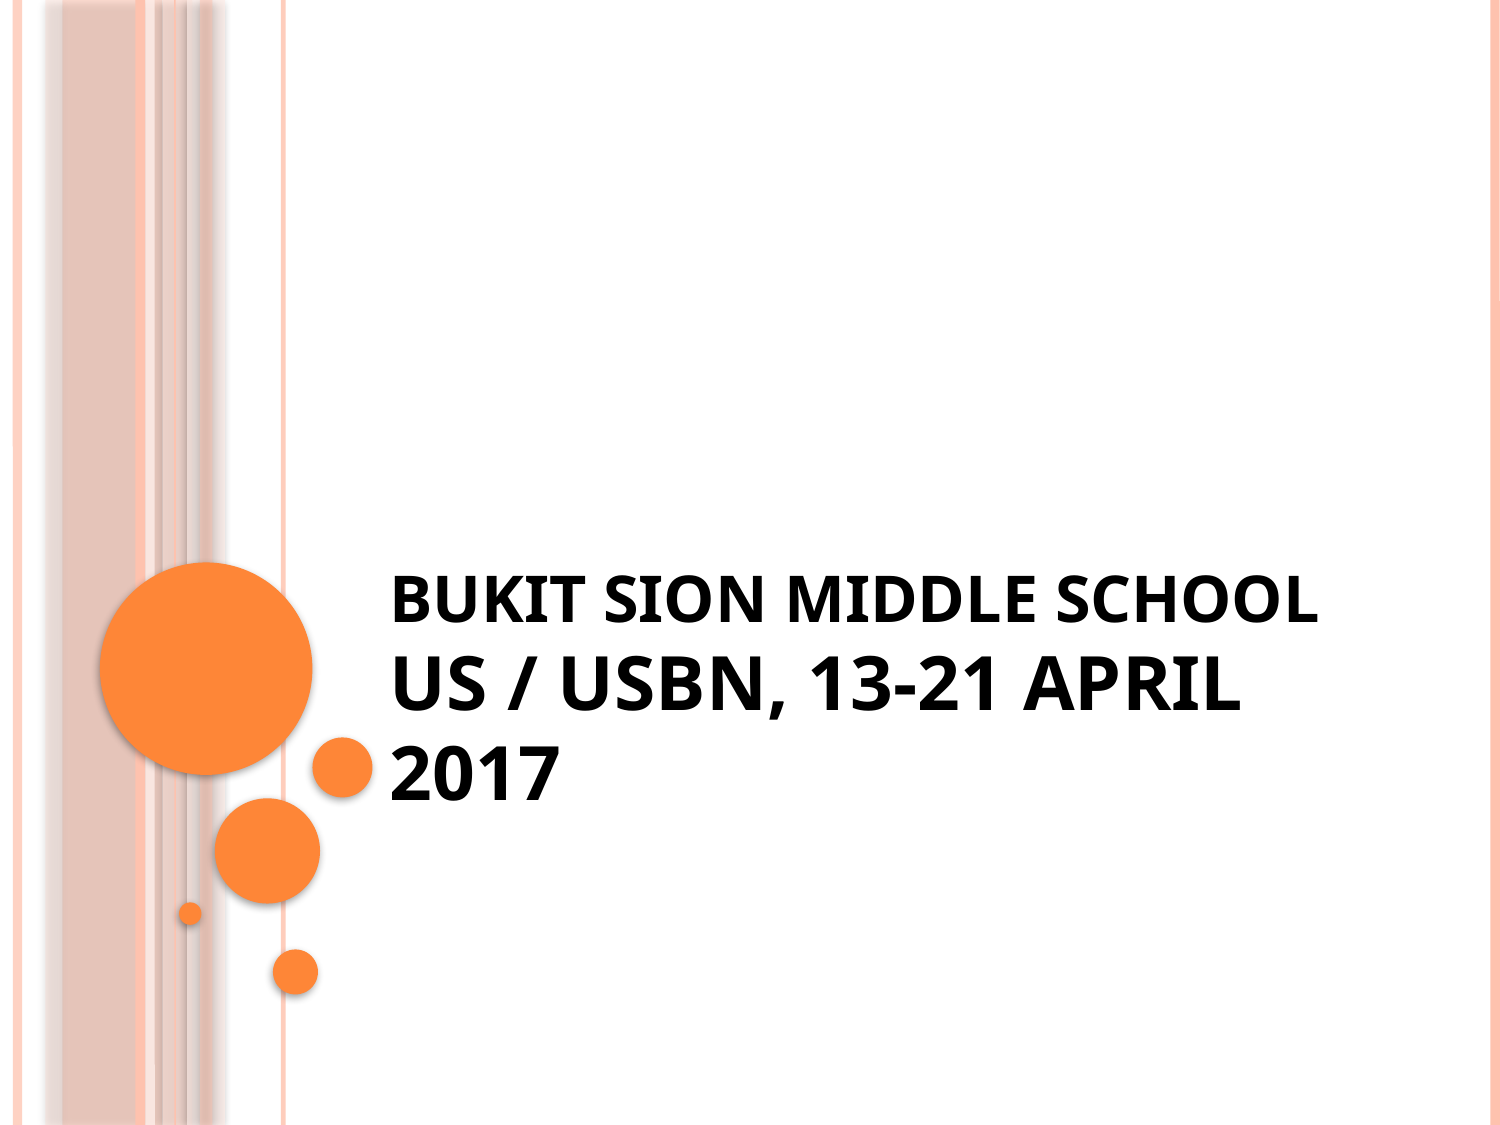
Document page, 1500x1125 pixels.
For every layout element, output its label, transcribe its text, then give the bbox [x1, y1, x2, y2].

title Bukit Sion MidDLE School US / USBN, 13-21 April 2017 [375, 512, 1388, 824]
